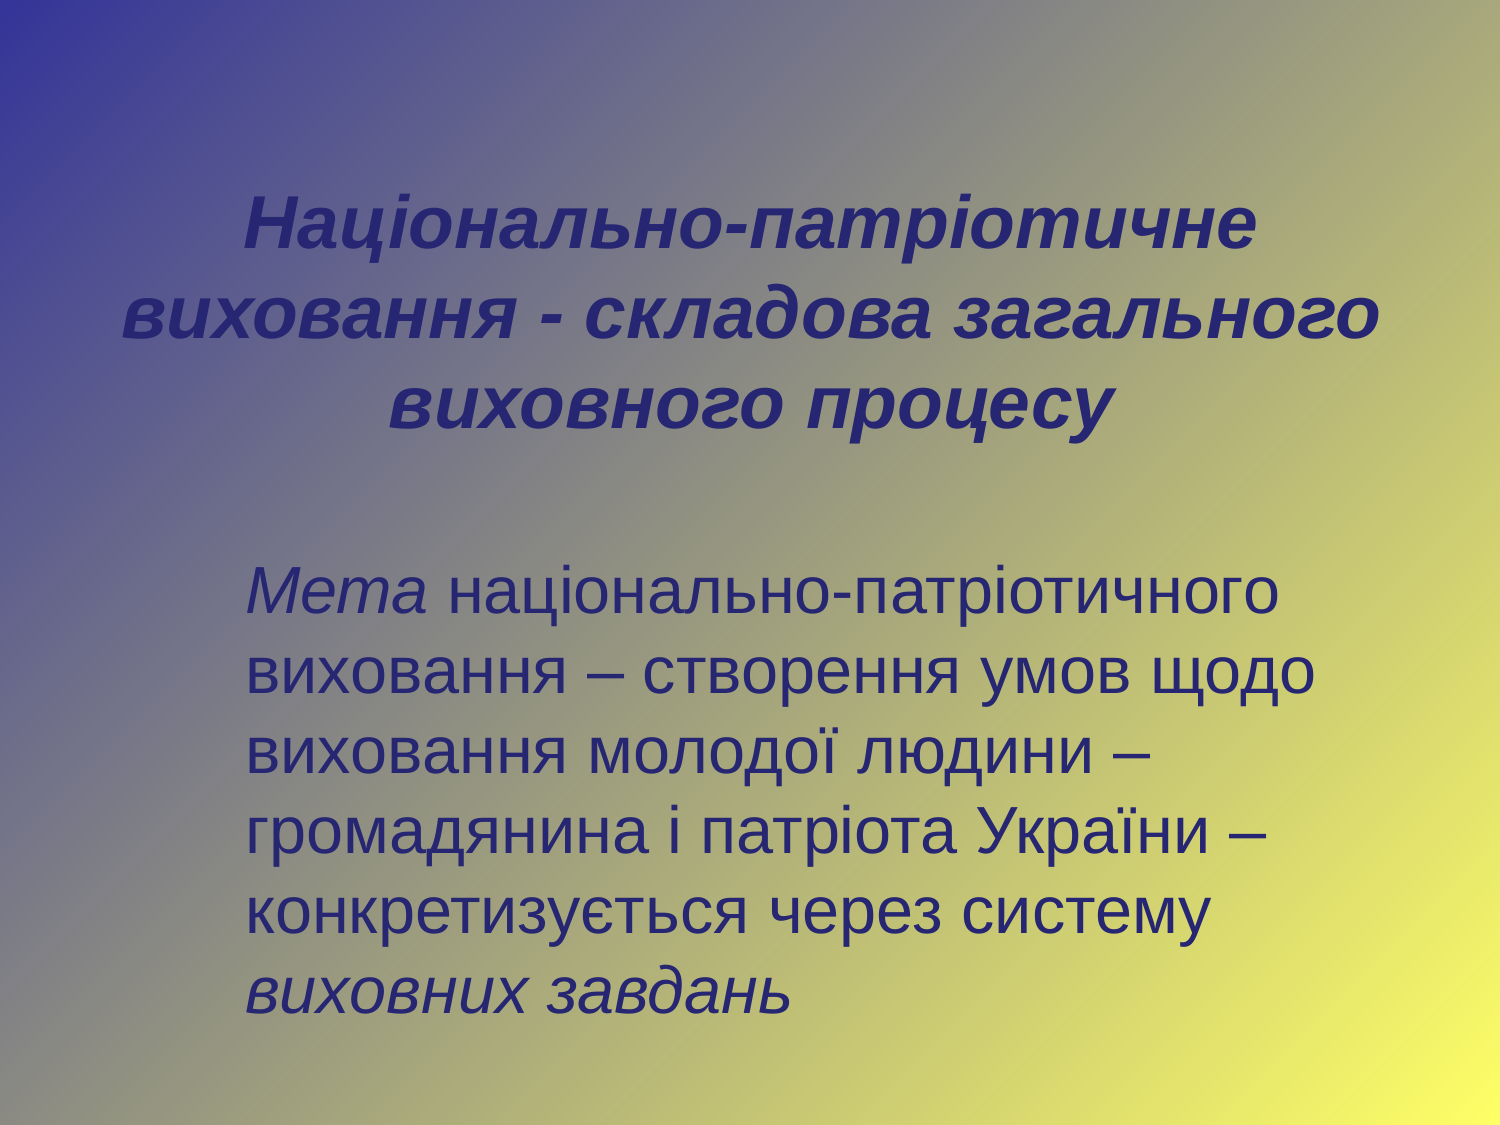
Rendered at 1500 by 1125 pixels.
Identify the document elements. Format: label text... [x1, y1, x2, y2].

title Національно-патріотичне виховання - складова загального виховного процесу [76, 172, 1427, 445]
list Мета національно-патріотичного виховання – створення умов щодо виховання молодої людини – громадянина і патріота України – конкретизується через систему виховних завдань [230, 538, 1412, 1064]
